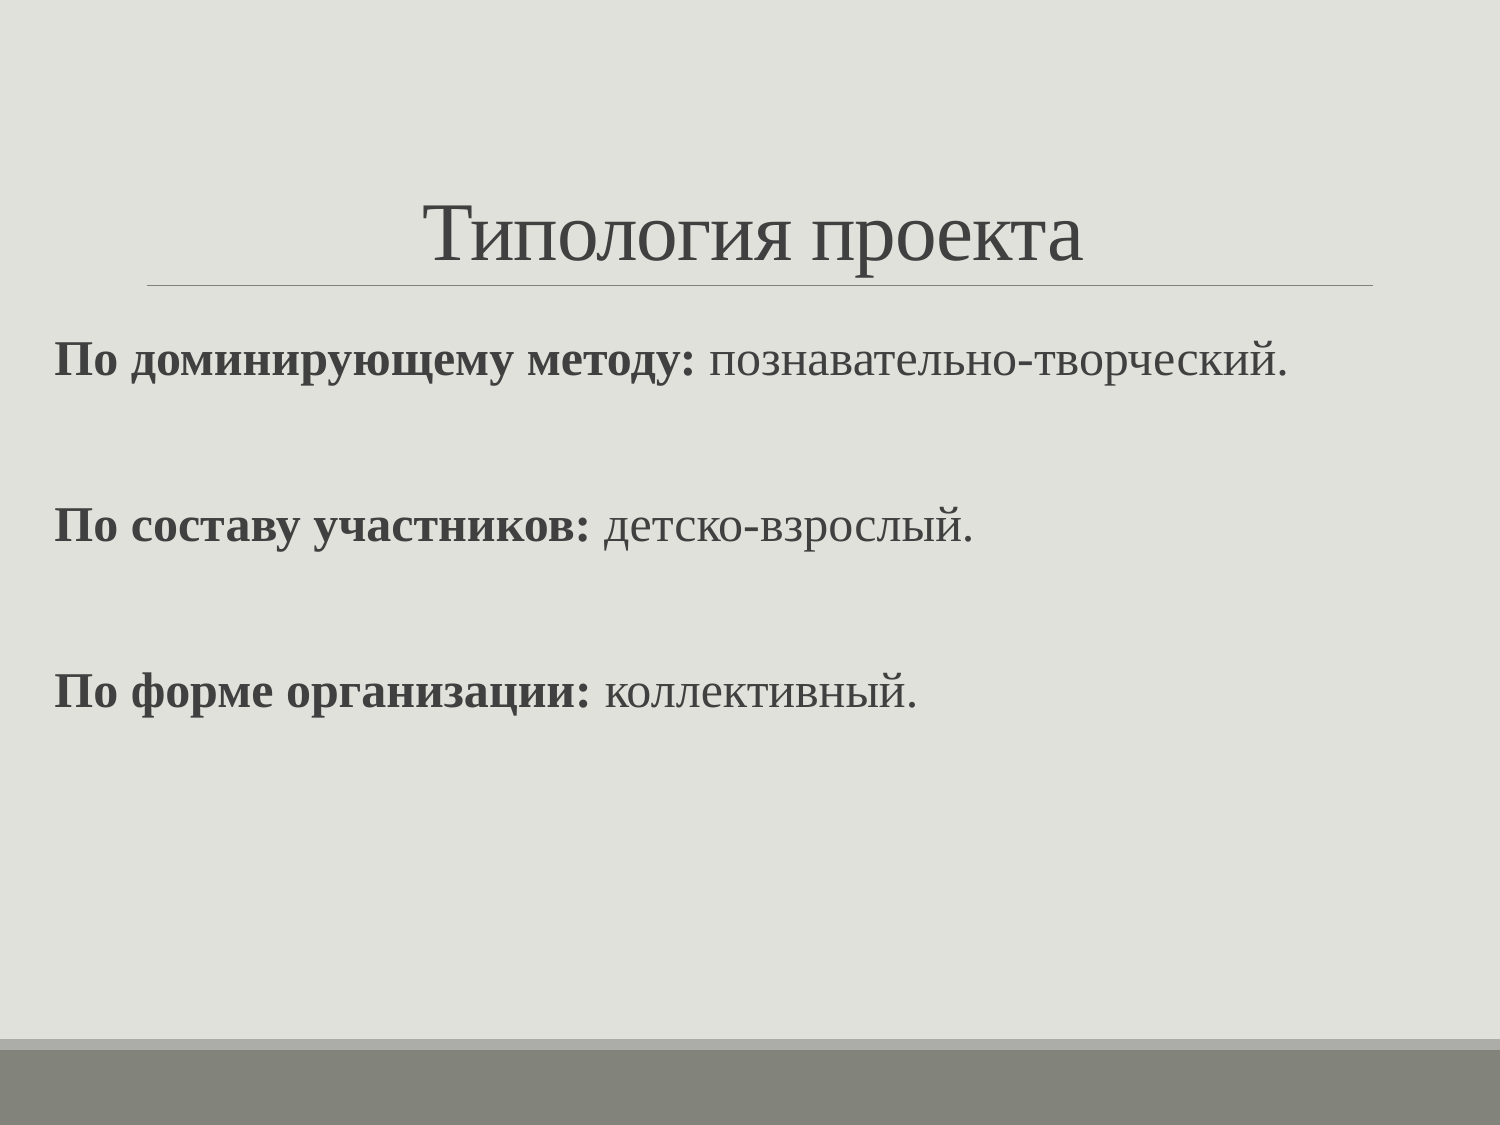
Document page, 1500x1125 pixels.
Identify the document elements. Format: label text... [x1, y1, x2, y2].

list По доминирующему методу: познавательно-творческий. По составу участников: детско-взрослый. По форме организации: коллективный. [39, 324, 1459, 985]
title Типология проекта [135, 47, 1373, 285]
